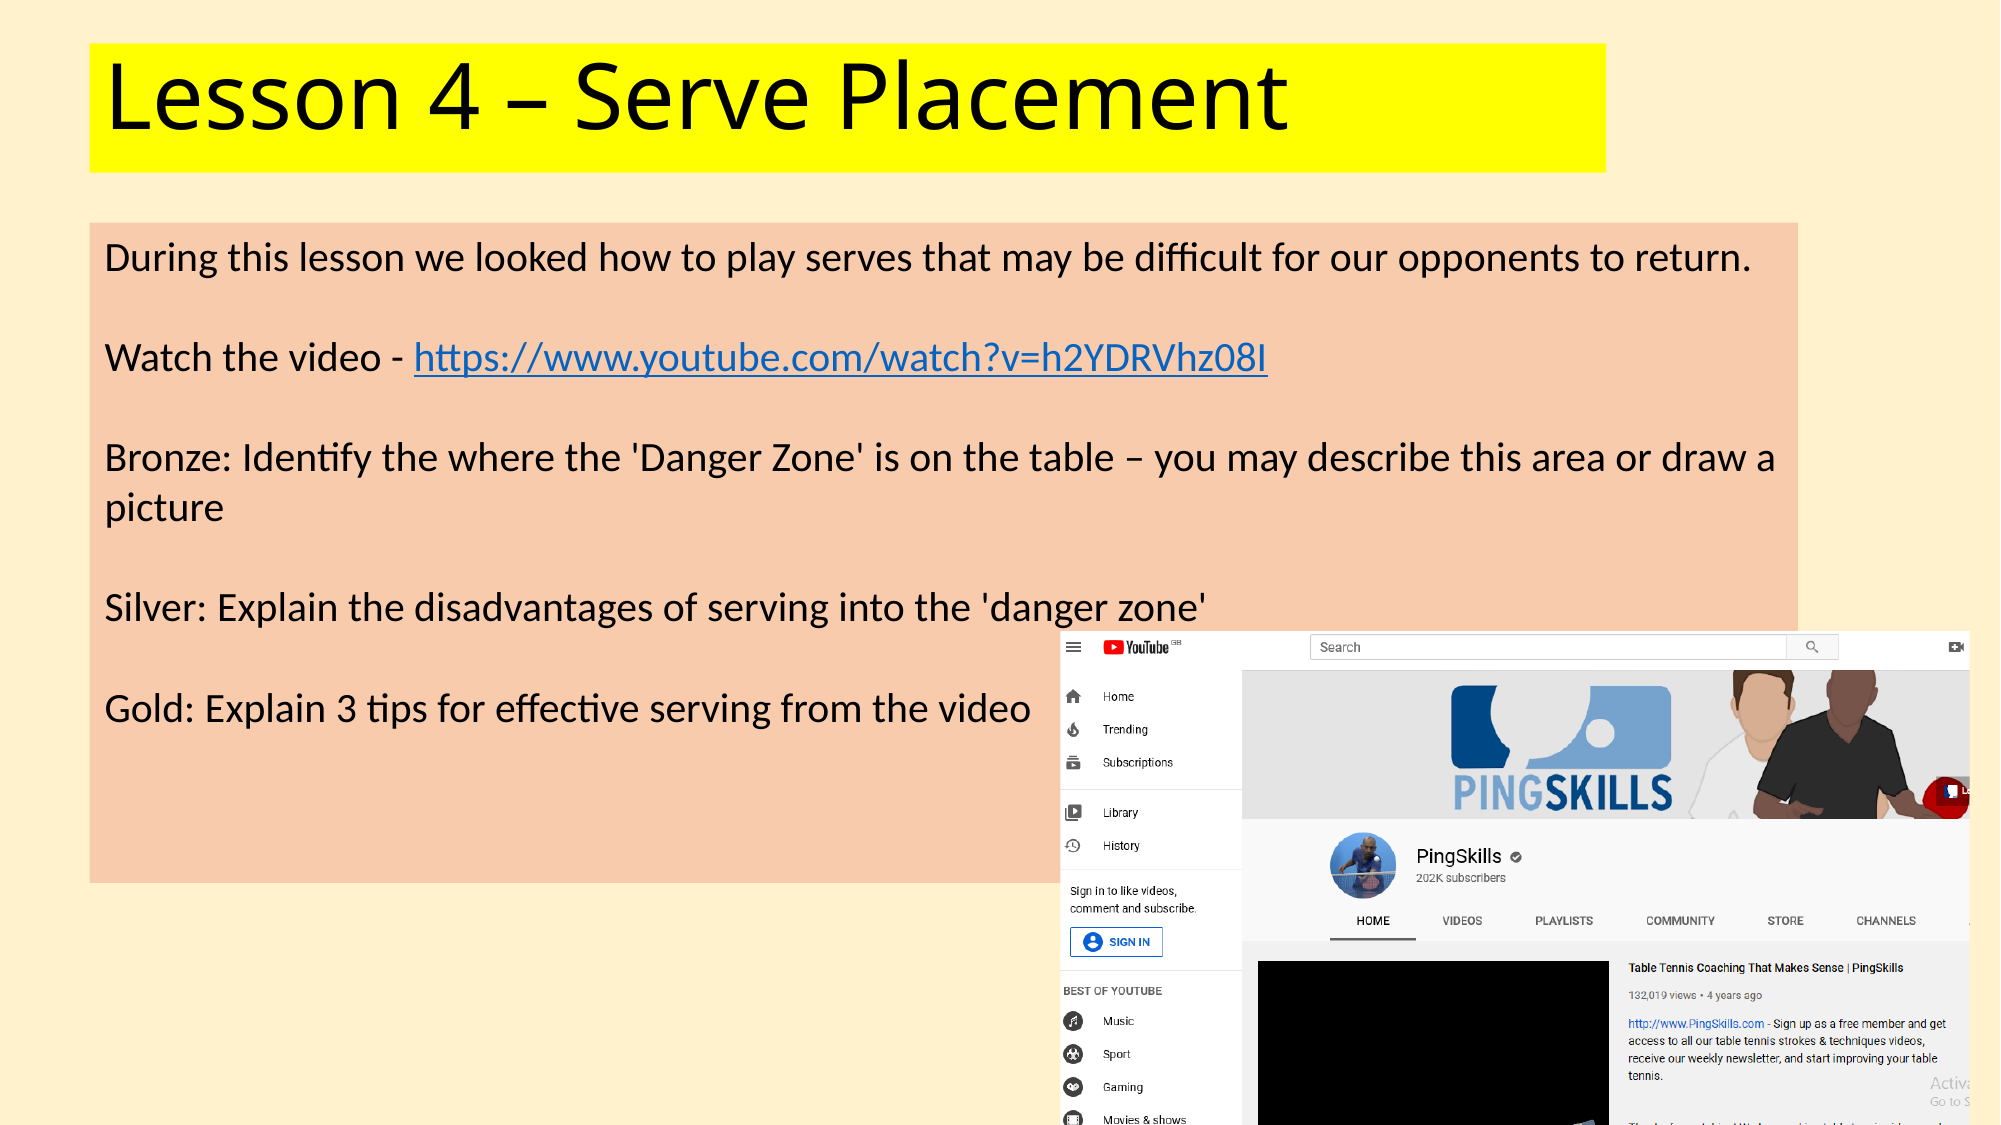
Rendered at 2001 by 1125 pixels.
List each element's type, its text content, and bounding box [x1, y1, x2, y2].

text_box During this lesson we looked how to play serves that may be difficult for our opponents to return. Watch the video - https://www.youtube.com/watch?v=h2YDRVhz08I Bronze: Identify the where the 'Danger Zone' is on the table – you may describe this area or draw a picture Silver: Explain the disadvantages of serving into the 'danger zone' Gold: Explain 3 tips for effective serving from the video [89, 222, 1798, 883]
text_box Lesson 4 – Serve Placement [89, 43, 1607, 173]
picture [1060, 630, 1970, 1125]
